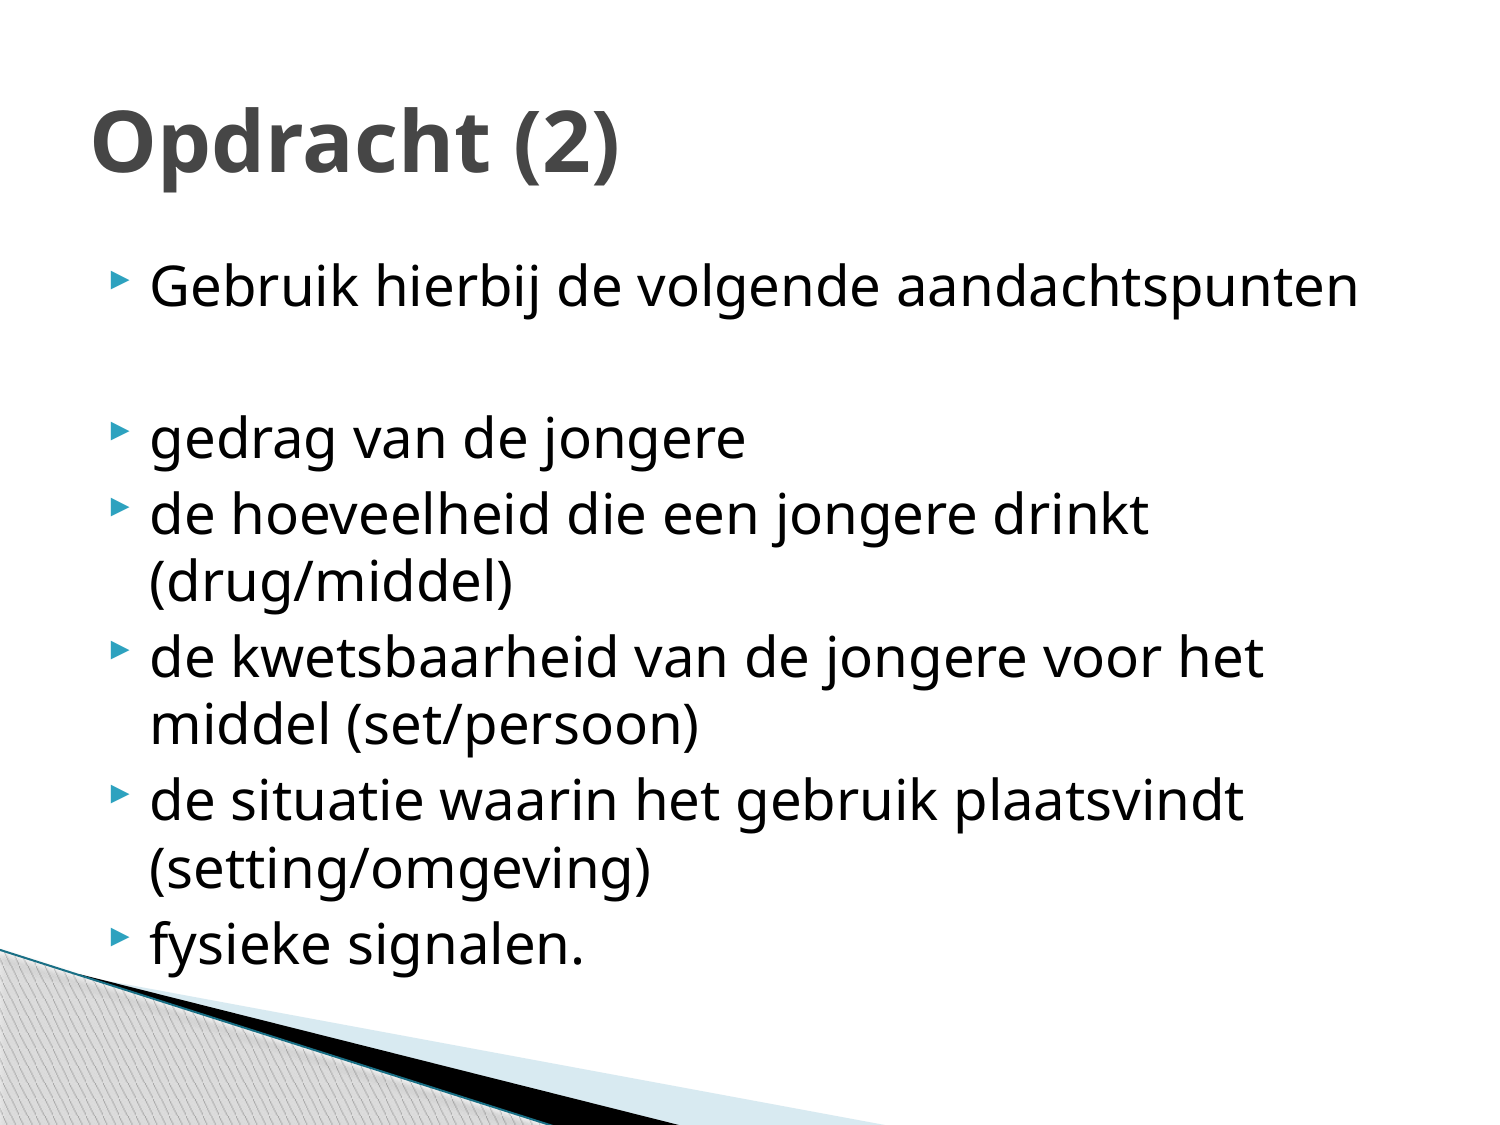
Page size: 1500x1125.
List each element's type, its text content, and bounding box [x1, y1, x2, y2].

title Opdracht (2) [75, 45, 1425, 233]
list Gebruik hierbij de volgende aandachtspunten gedrag van de jongere de hoeveelheid die een jongere drinkt (drug/middel) de kwetsbaarheid van de jongere voor het middel (set/persoon) de situatie waarin het gebruik plaatsvindt (setting/omgeving) fysieke signalen. [75, 243, 1425, 986]
